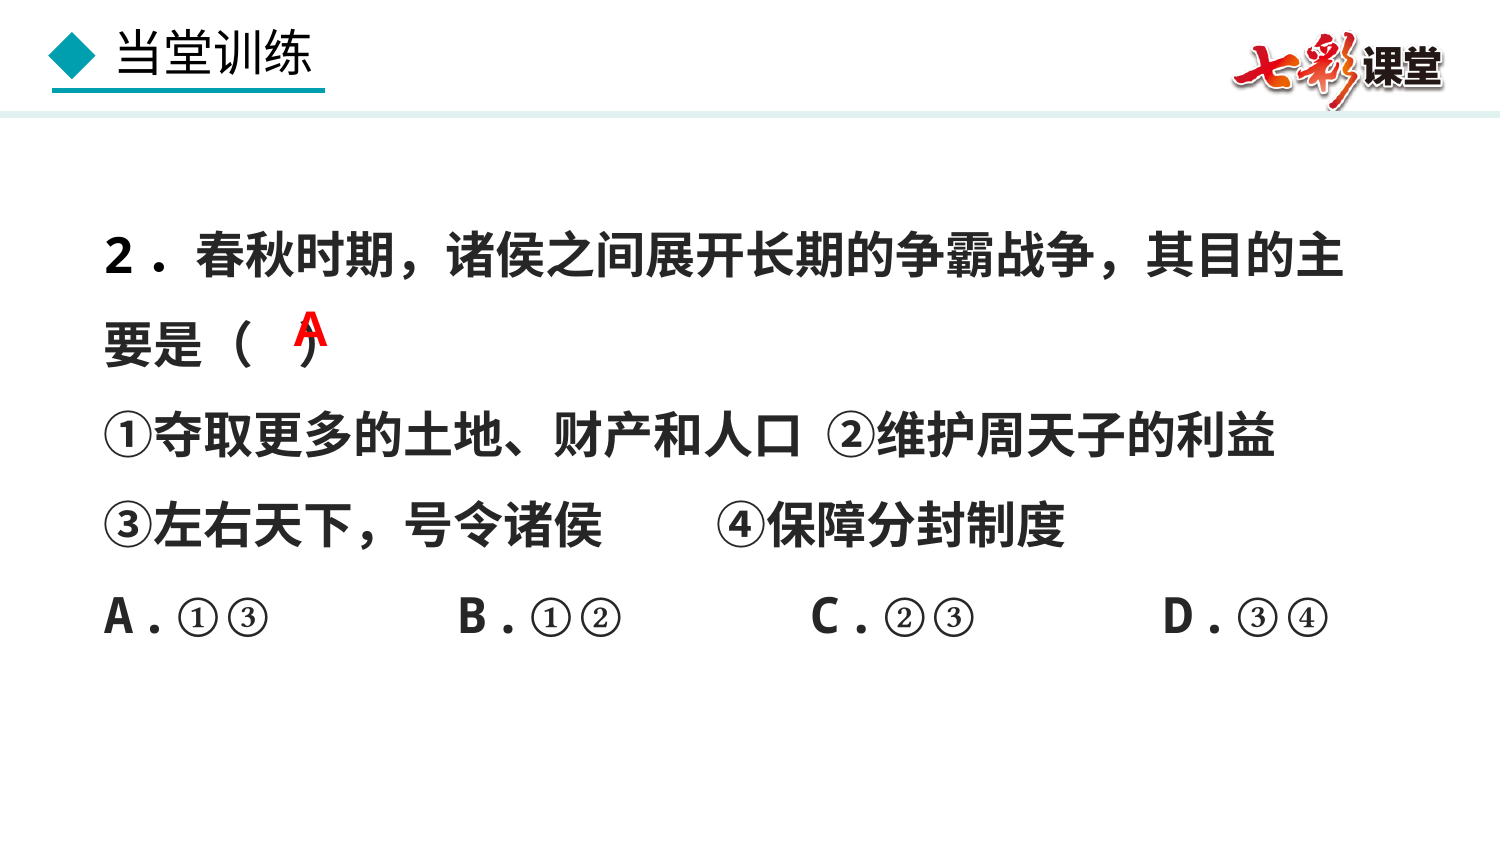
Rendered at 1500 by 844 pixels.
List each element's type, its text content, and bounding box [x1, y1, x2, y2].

text_box A [277, 289, 344, 378]
title 2．春秋时期，诸侯之间展开长期的争霸战争，其目的主要是（ ） ①夺取更多的土地、财产和人口 ②维护周天子的利益 ③左右天下，号令诸侯 ④保障分封制度 A.①③ B.①② C.②③ D.③④ [88, 185, 1365, 627]
picture [1228, 26, 1449, 111]
